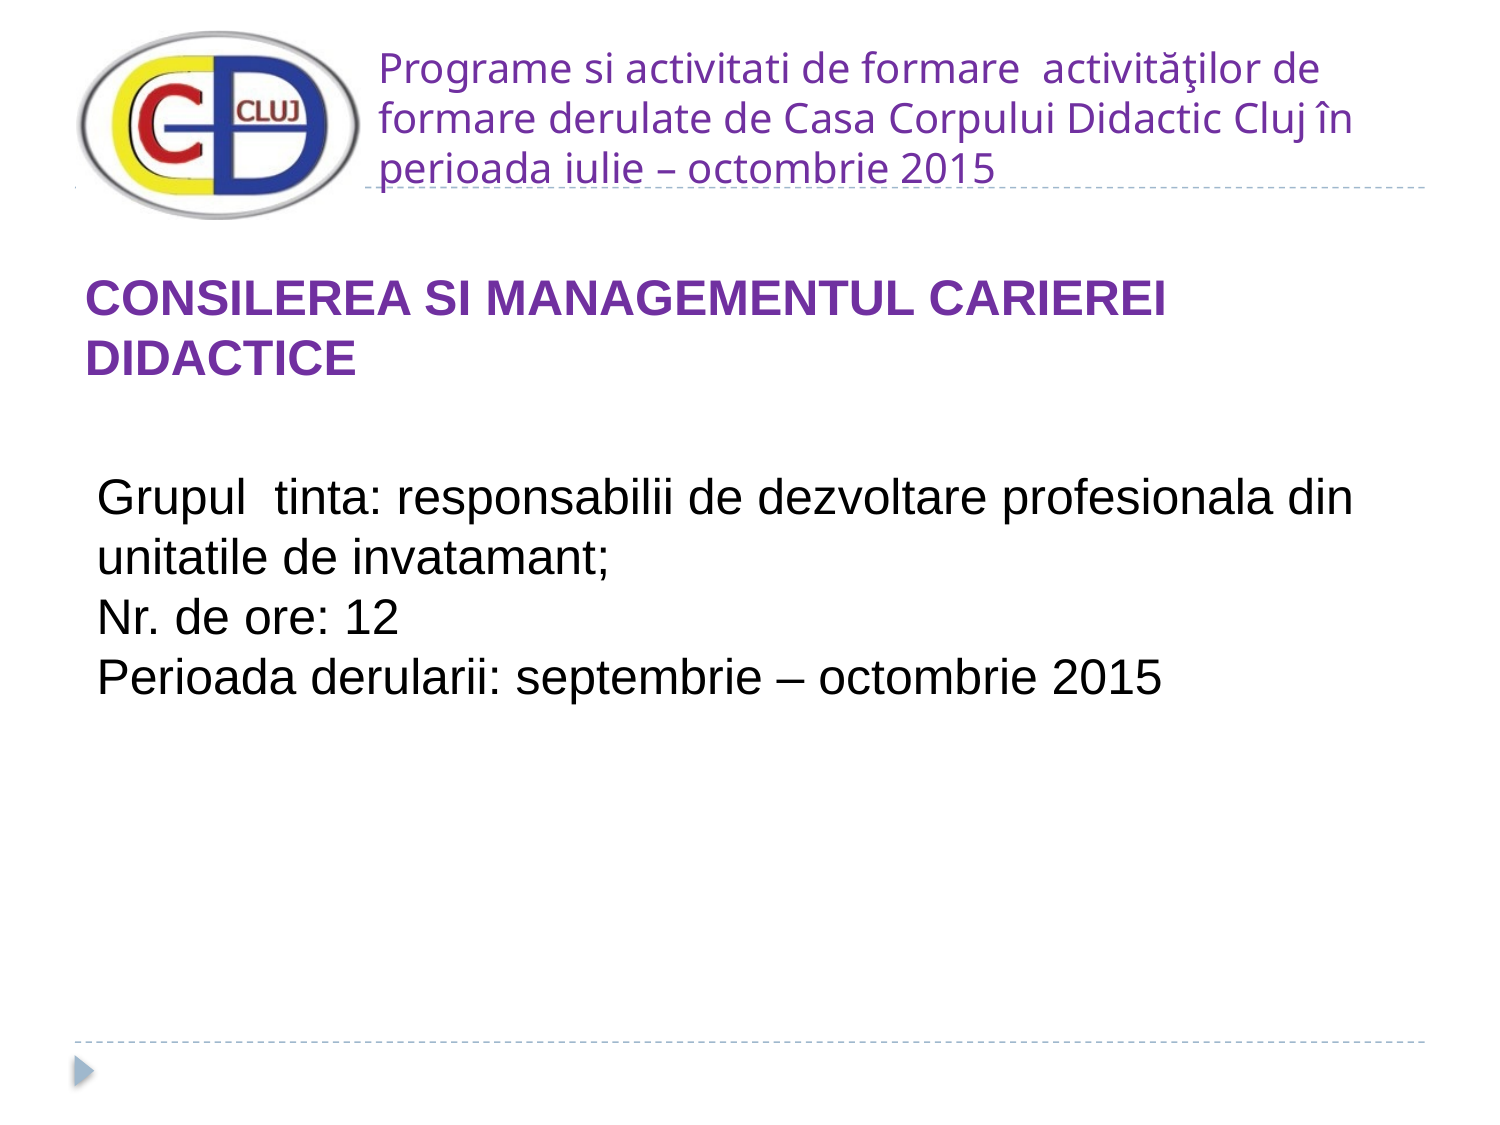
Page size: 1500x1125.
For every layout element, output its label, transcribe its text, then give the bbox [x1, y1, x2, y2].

text_box Grupul tinta: responsabilii de dezvoltare profesionala din unitatile de invatamant; Nr. de ore: 12 Perioada derularii: septembrie – octombrie 2015 [81, 456, 1418, 712]
text_box CONSILEREA SI MANAGEMENTUL CARIEREI DIDACTICE [70, 257, 1430, 393]
title Programe si activitati de formare activităţilor de formare derulate de Casa Corpului Didactic Cluj în perioada iulie – octombrie 2015 [363, 45, 1425, 200]
picture [76, 30, 361, 220]
